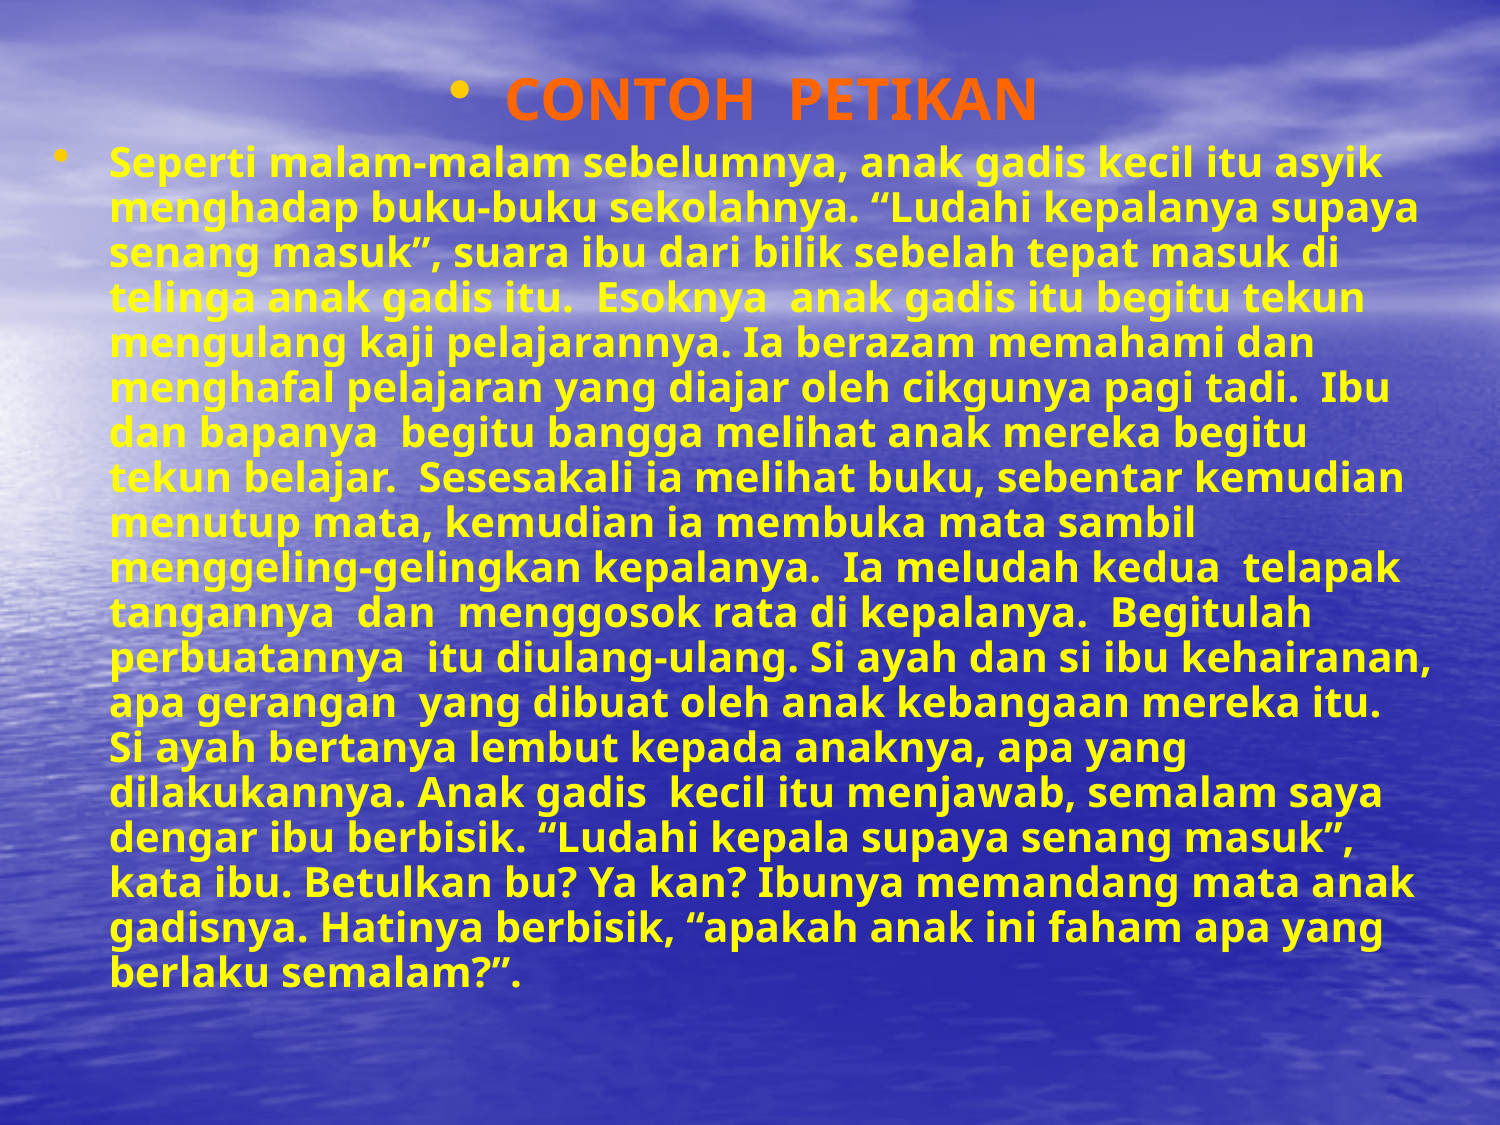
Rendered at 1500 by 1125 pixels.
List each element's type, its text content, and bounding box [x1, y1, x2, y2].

list CONTOH PETIKAN Seperti malam-malam sebelumnya, anak gadis kecil itu asyik menghadap buku-buku sekolahnya. “Ludahi kepalanya supaya senang masuk”, suara ibu dari bilik sebelah tepat masuk di telinga anak gadis itu. Esoknya anak gadis itu begitu tekun mengulang kaji pelajarannya. Ia berazam memahami dan menghafal pelajaran yang diajar oleh cikgunya pagi tadi. Ibu dan bapanya begitu bangga melihat anak mereka begitu tekun belajar. Sesesakali ia melihat buku, sebentar kemudian menutup mata, kemudian ia membuka mata sambil menggeling-gelingkan kepalanya. Ia meludah kedua telapak tangannya dan menggosok rata di kepalanya. Begitulah perbuatannya itu diulang-ulang. Si ayah dan si ibu kehairanan, apa gerangan yang dibuat oleh anak kebangaan mereka itu. Si ayah bertanya lembut kepada anaknya, apa yang dilakukannya. Anak gadis kecil itu menjawab, semalam saya dengar ibu berbisik. “Ludahi kepala supaya senang masuk”, kata ibu. Betulkan bu? Ya kan? Ibunya memandang mata anak gadisnya. Hatinya berbisik, “apakah anak ini faham apa yang berlaku semalam?”. [37, 62, 1451, 1088]
